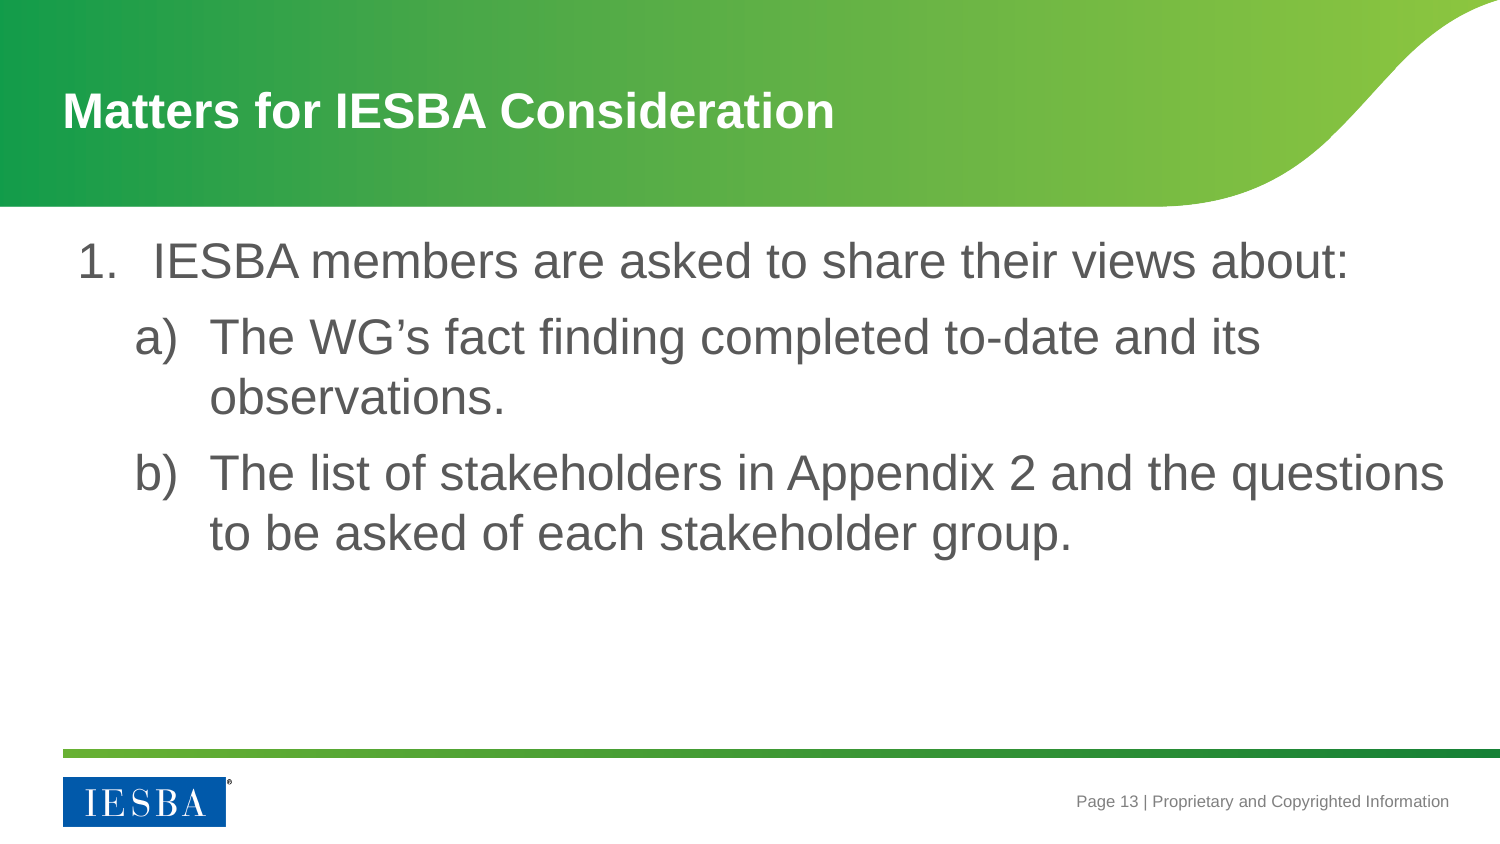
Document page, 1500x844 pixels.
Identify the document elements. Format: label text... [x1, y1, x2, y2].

picture [0, 0, 1500, 207]
list IESBA members are asked to share their views about: The WG’s fact finding completed to-date and its observations. The list of stakeholders in Appendix 2 and the questions to be asked of each stakeholder group. [62, 220, 1475, 724]
title Matters for IESBA Consideration [62, 75, 1300, 142]
picture [63, 777, 232, 827]
